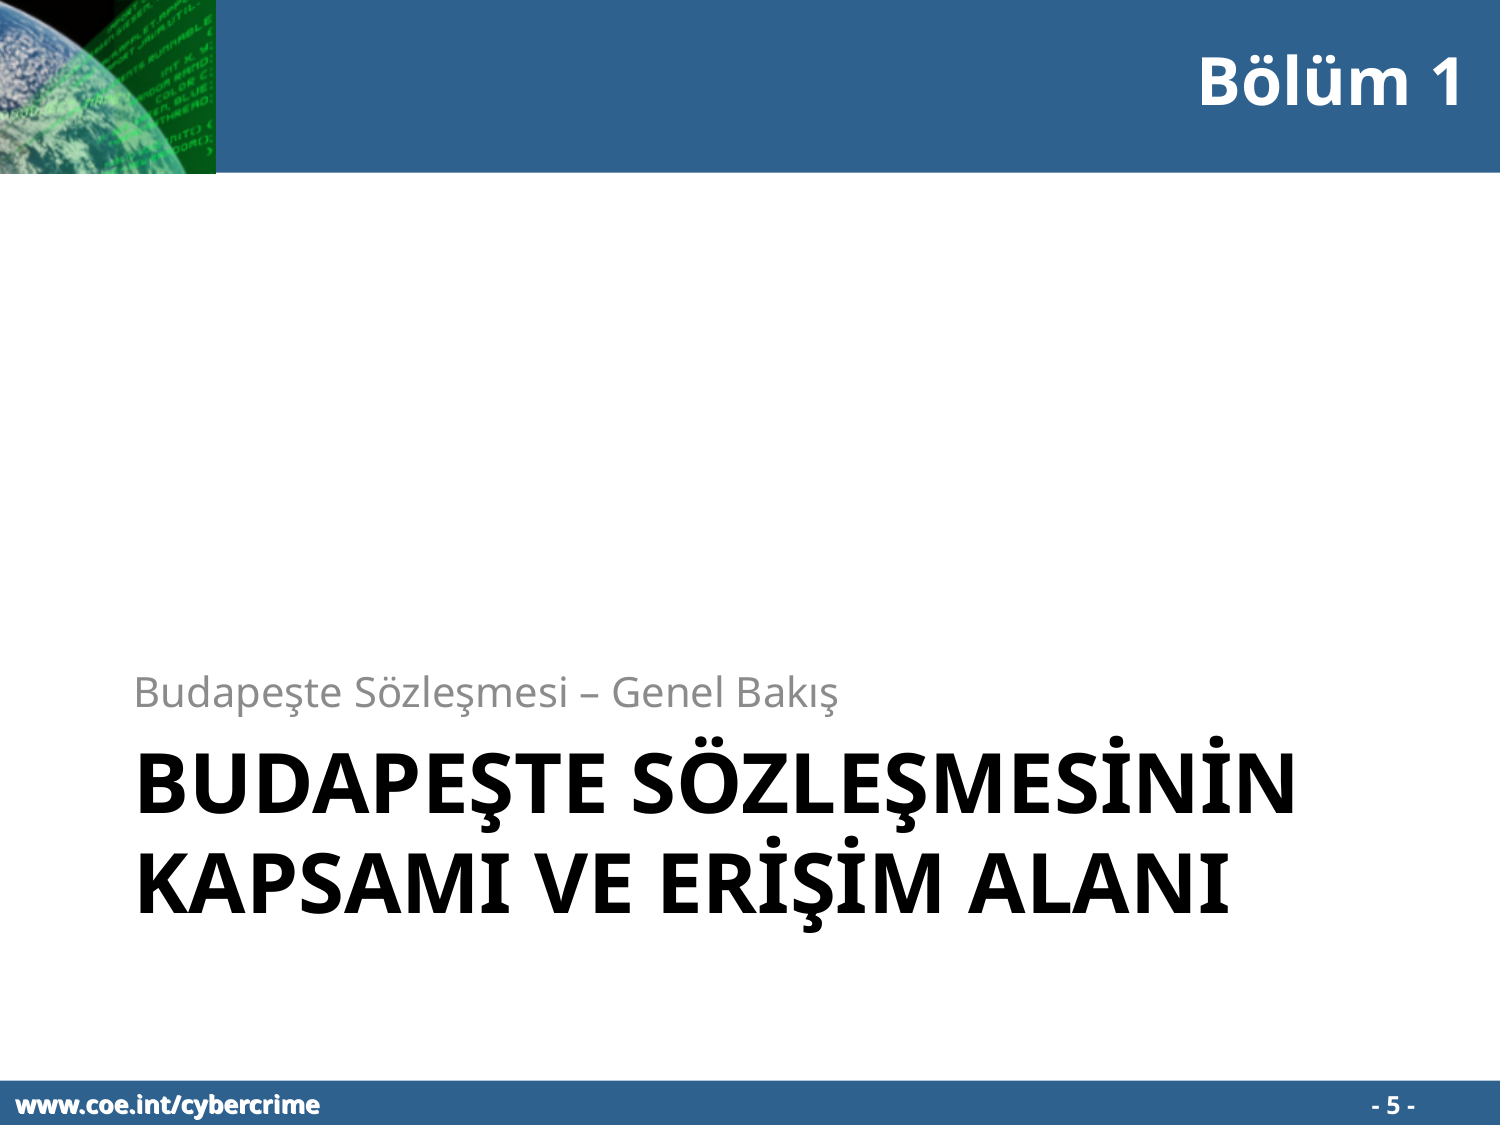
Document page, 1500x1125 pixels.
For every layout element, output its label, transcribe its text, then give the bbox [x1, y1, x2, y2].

text_box [220, 0, 1500, 175]
title Budapeşte Sözleşmesİnİn kapsamI ve erİşİm alanI [118, 722, 1412, 947]
text_box Bölüm 1 [230, 31, 1483, 126]
picture [0, 0, 216, 174]
list Budapeşte Sözleşmesi – Genel Bakış [118, 476, 1394, 722]
text_box www.coe.int/cybercrime [0, 1079, 1500, 1125]
text_box www.coe.int/cybercrime - 5 - [1, 1082, 1500, 1125]
